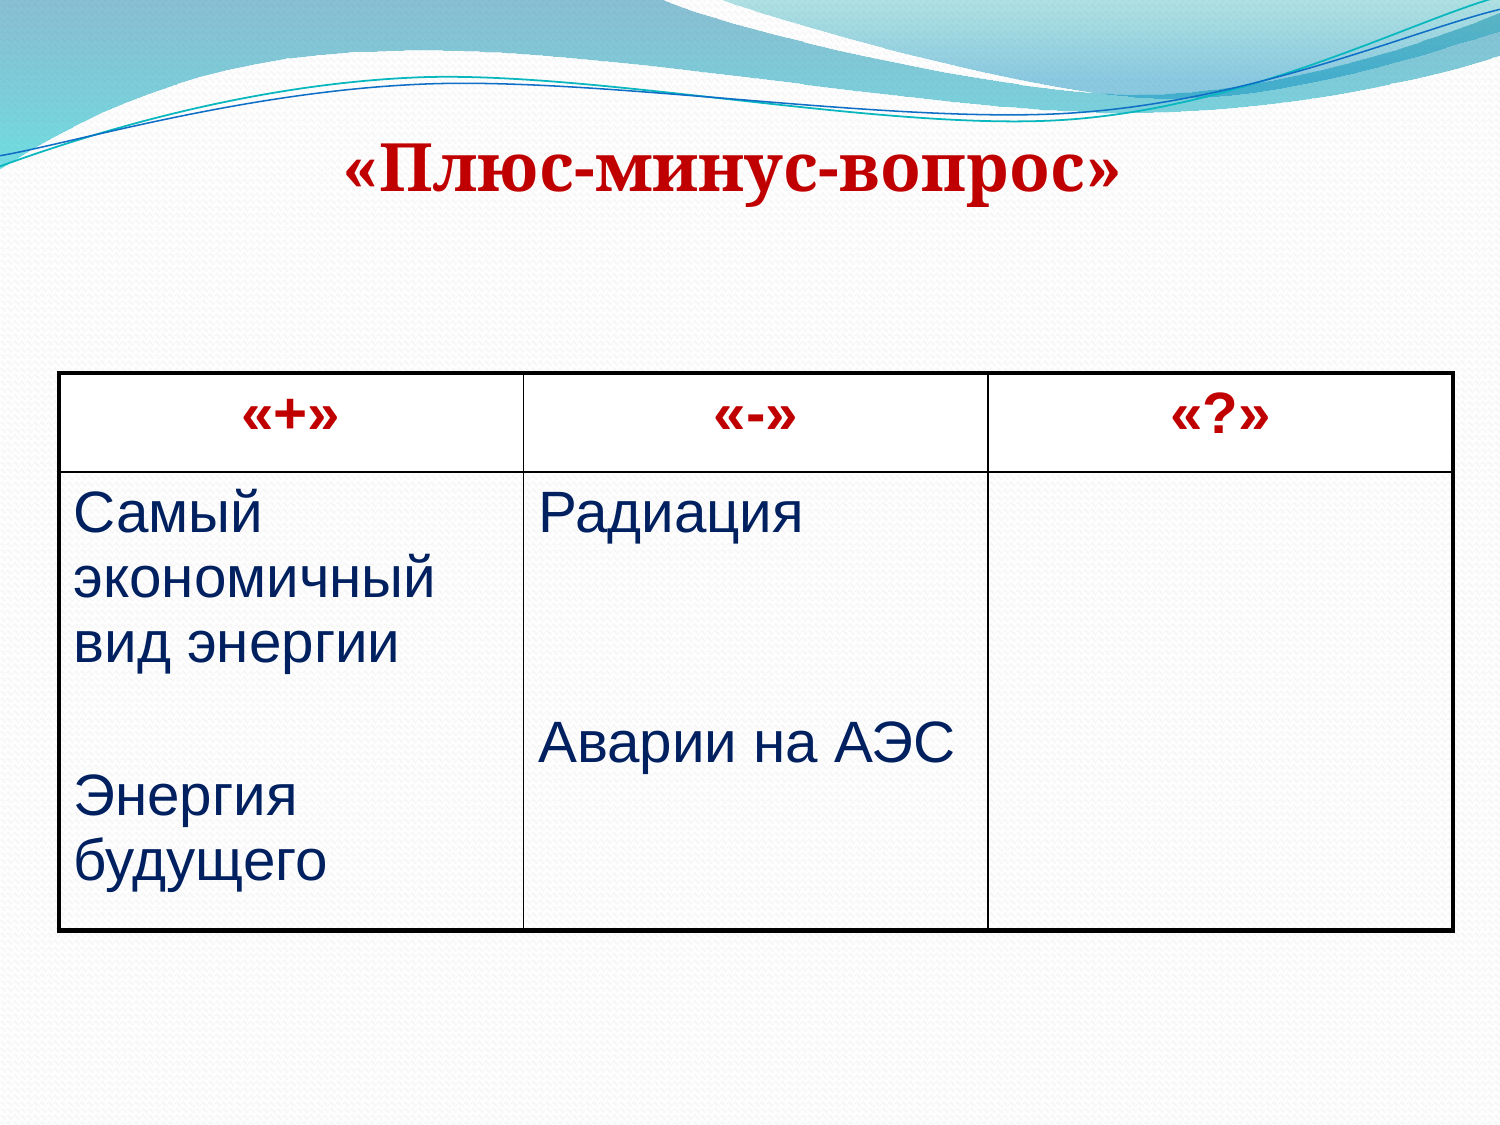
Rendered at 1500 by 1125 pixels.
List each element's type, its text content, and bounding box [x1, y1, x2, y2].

text_box «Плюс-минус-вопрос» [328, 117, 1430, 212]
table_cell Самый экономичный вид энергии Энергия будущего [61, 473, 523, 928]
table_header «?» [989, 375, 1451, 471]
table_header «-» [524, 375, 987, 471]
table_header «+» [61, 375, 523, 471]
table_cell [989, 473, 1451, 928]
table_cell Радиация Аварии на АЭС [524, 473, 987, 928]
